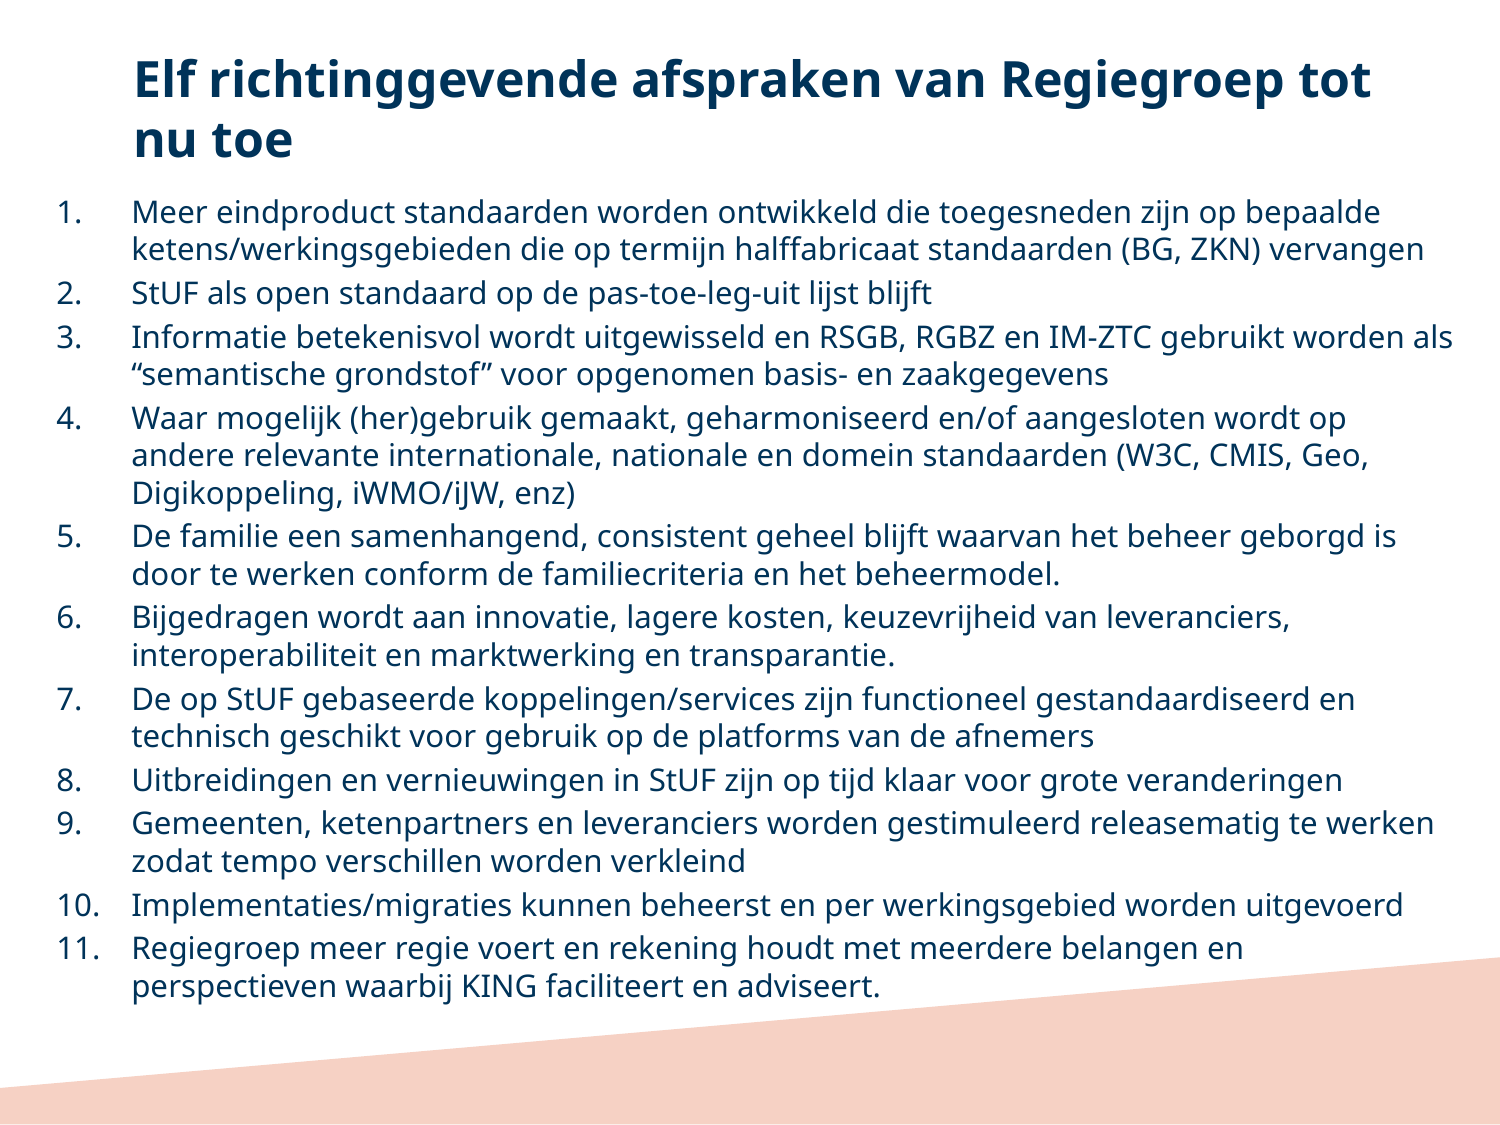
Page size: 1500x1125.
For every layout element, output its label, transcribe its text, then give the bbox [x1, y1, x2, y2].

list Meer eindproduct standaarden worden ontwikkeld die toegesneden zijn op bepaalde ketens/werkingsgebieden die op termijn halffabricaat standaarden (BG, ZKN) vervangen StUF als open standaard op de pas-toe-leg-uit lijst blijft Informatie betekenisvol wordt uitgewisseld en RSGB, RGBZ en IM-ZTC gebruikt worden als “semantische grondstof” voor opgenomen basis- en zaakgegevens Waar mogelijk (her)gebruik gemaakt, geharmoniseerd en/of aangesloten wordt op andere relevante internationale, nationale en domein standaarden (W3C, CMIS, Geo, Digikoppeling, iWMO/iJW, enz) De familie een samenhangend, consistent geheel blijft waarvan het beheer geborgd is door te werken conform de familiecriteria en het beheermodel. Bijgedragen wordt aan innovatie, lagere kosten, keuzevrijheid van leveranciers, interoperabiliteit en marktwerking en transparantie. De op StUF gebaseerde koppelingen/services zijn functioneel gestandaardiseerd en technisch geschikt voor gebruik op de platforms van de afnemers Uitbreidingen en vernieuwingen in StUF zijn op tijd klaar voor grote veranderingen Gemeenten, ketenpartners en leveranciers worden gestimuleerd releasematig te werken zodat tempo verschillen worden verkleind Implementaties/migraties kunnen beheerst en per werkingsgebied worden uitgevoerd Regiegroep meer regie voert en rekening houdt met meerdere belangen en perspectieven waarbij KING faciliteert en adviseert. [41, 184, 1471, 941]
title Elf richtinggevende afspraken van Regiegroep tot nu toe [118, 42, 1447, 173]
